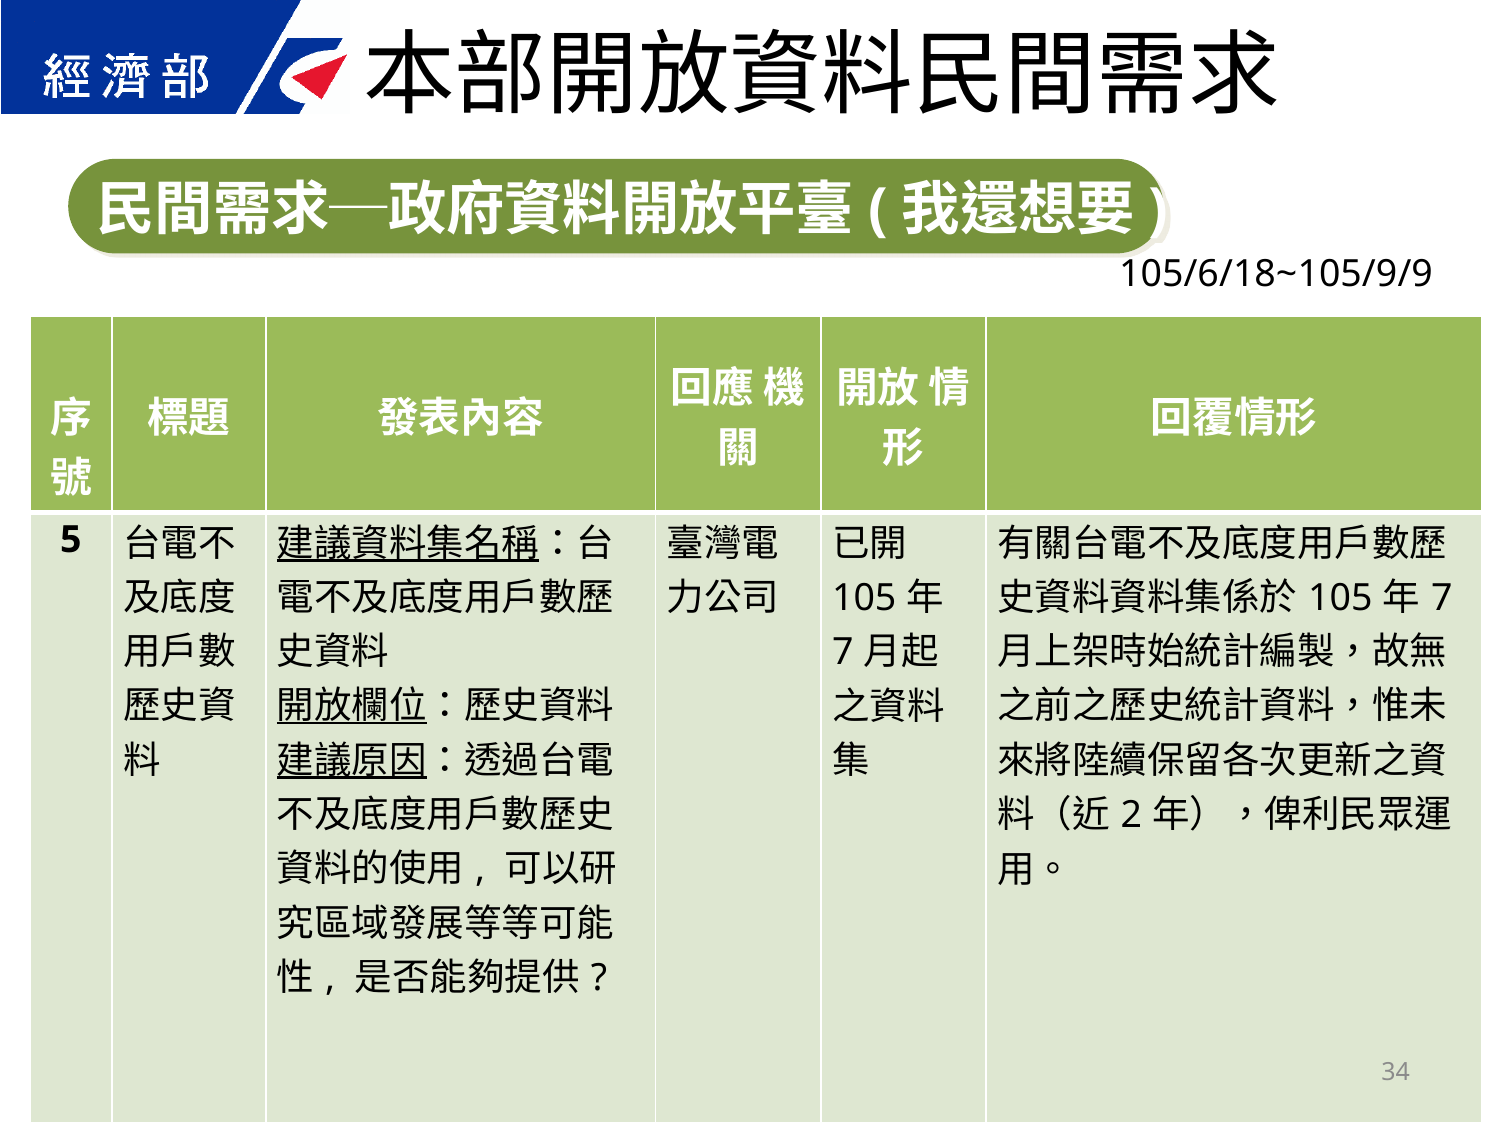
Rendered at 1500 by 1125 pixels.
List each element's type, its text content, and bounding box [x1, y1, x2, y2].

table_cell 台電不及底度用戶數歷史資料 [113, 515, 265, 1122]
table_cell 臺灣電力公司 [656, 515, 820, 1122]
table_header 標題 [113, 317, 265, 510]
table_header 回覆情形 [987, 317, 1481, 510]
text_box 民間需求─政府資料開放平臺(我還想要) [68, 158, 1104, 254]
table_header 開放 情形 [822, 317, 985, 510]
table_header 回應 機關 [656, 317, 820, 510]
table_cell 建議資料集名稱：台電不及底度用戶數歷史資料 開放欄位：歷史資料 建議原因：透過台電不及底度用戶數歷史資料的使用, 可以研究區域發展等等可能性, 是否能夠提供? [267, 515, 655, 1122]
table_cell 有關台電不及底度用戶數歷史資料資料集係於105年7月上架時始統計編製，故無之前之歷史統計資料，惟未來將陸續保留各次更新之資料（近2年），俾利民眾運用。 [987, 515, 1481, 1122]
table_header 序號 [31, 317, 111, 510]
table_header 發表內容 [267, 317, 655, 510]
slide_number 34 [1074, 1042, 1425, 1103]
picture [0, 0, 350, 114]
text_box 105/6/18~105/9/9 [1104, 241, 1500, 302]
text_box 本部開放資料民間需求 [348, 6, 1483, 242]
table_cell 已開105年7月起之資料集 [822, 515, 985, 1122]
table_cell 5 [31, 515, 111, 1122]
